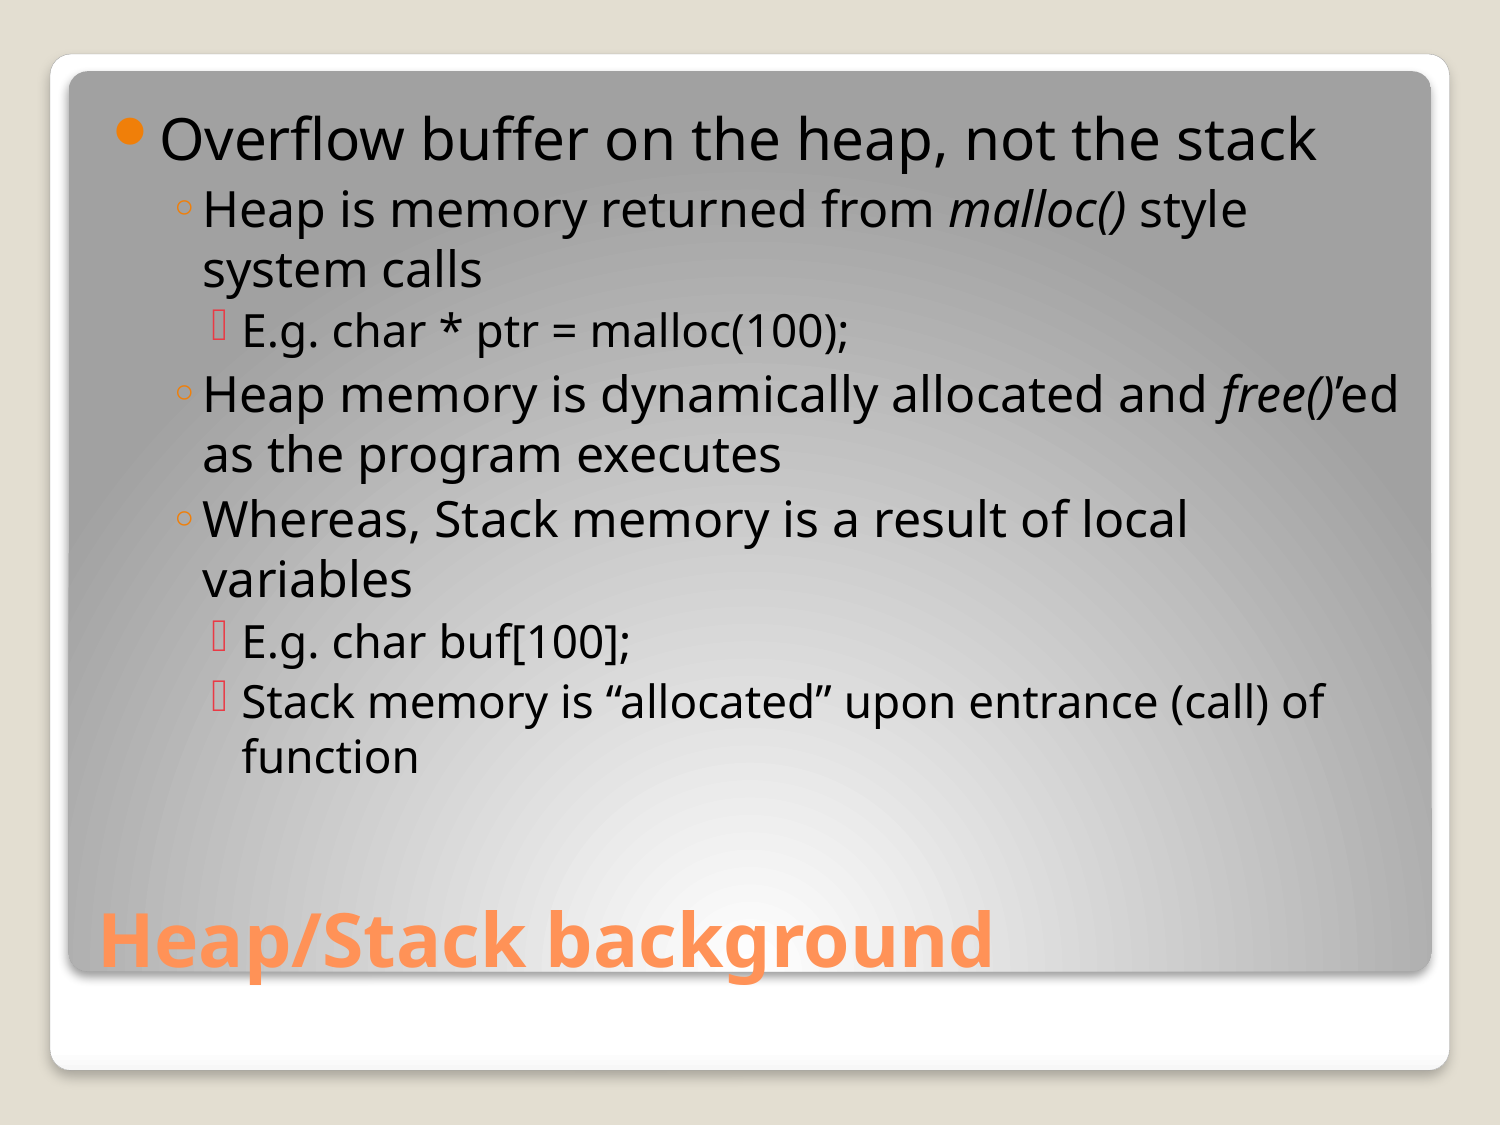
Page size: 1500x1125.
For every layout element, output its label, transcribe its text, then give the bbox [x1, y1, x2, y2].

list Overflow buffer on the heap, not the stack Heap is memory returned from malloc() style system calls E.g. char * ptr = malloc(100); Heap memory is dynamically allocated and free()’ed as the program executes Whereas, Stack memory is a result of local variables E.g. char buf[100]; Stack memory is “allocated” upon entrance (call) of function [82, 86, 1425, 850]
title Heap/Stack background [82, 850, 1425, 990]
